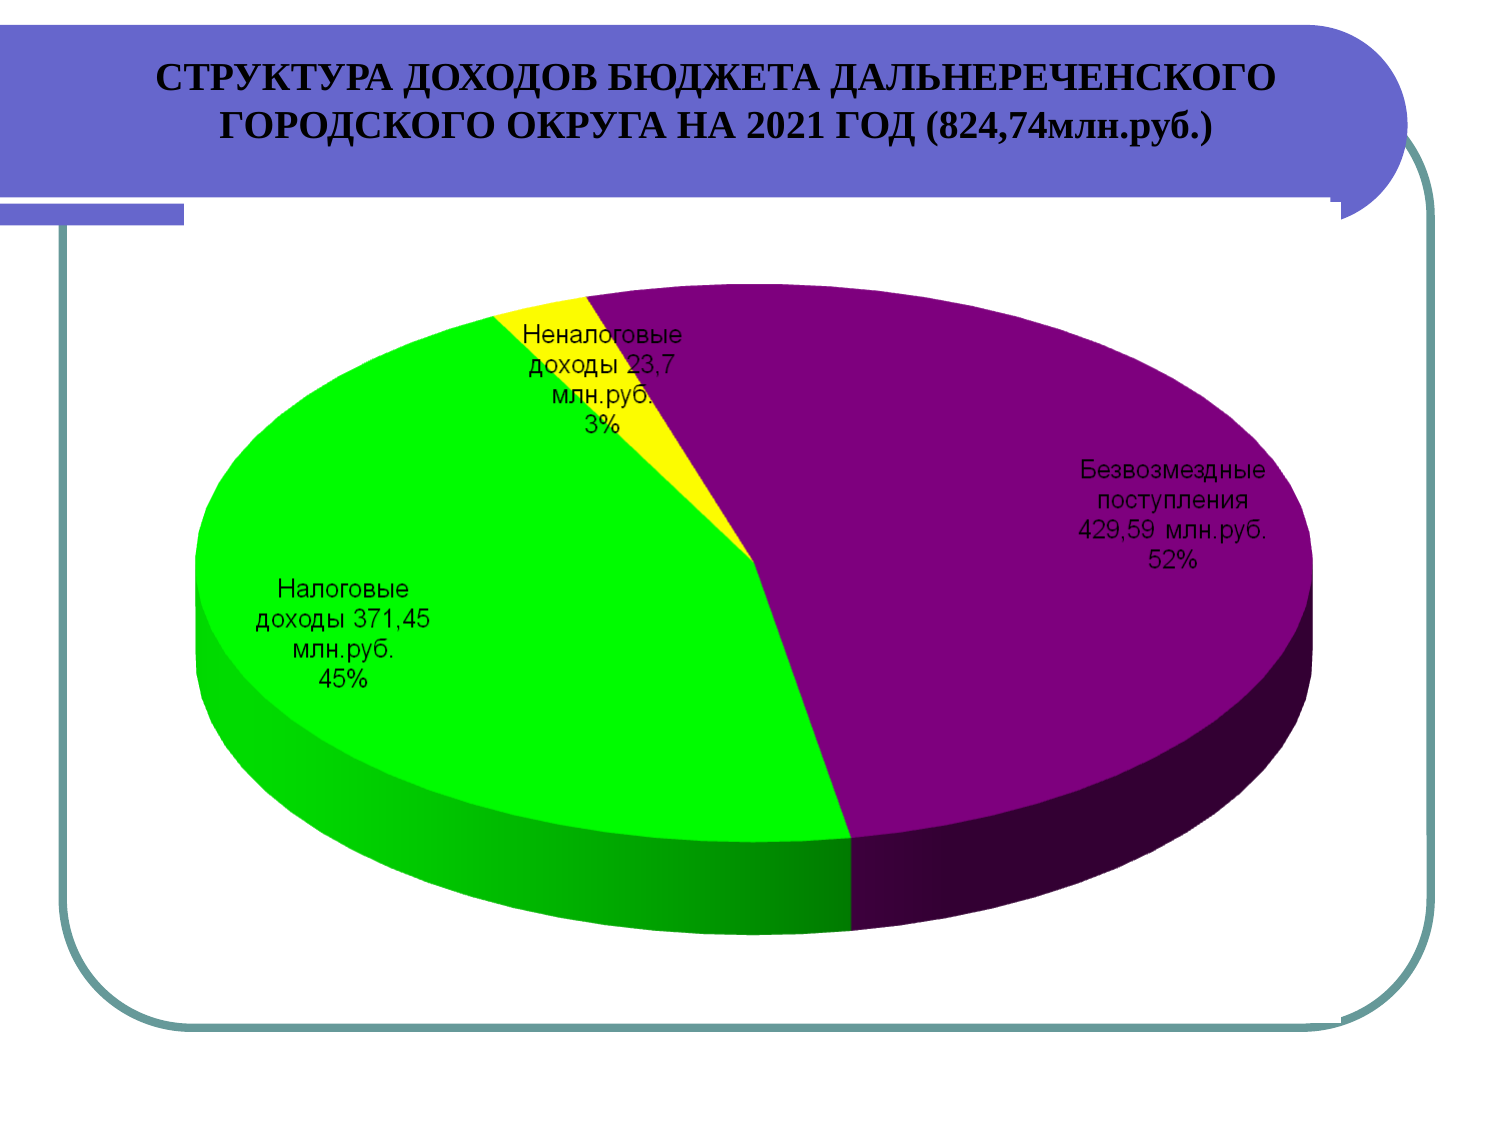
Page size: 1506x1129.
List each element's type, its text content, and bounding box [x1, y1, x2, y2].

title СТРУКТУРА ДОХОДОВ БЮДЖЕТА ДАЛЬНЕРЕЧЕНСКОГО ГОРОДСКОГО ОКРУГА НА 2021 ГОД (824,74млн.руб.) [80, 37, 1353, 161]
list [184, 202, 1341, 1023]
